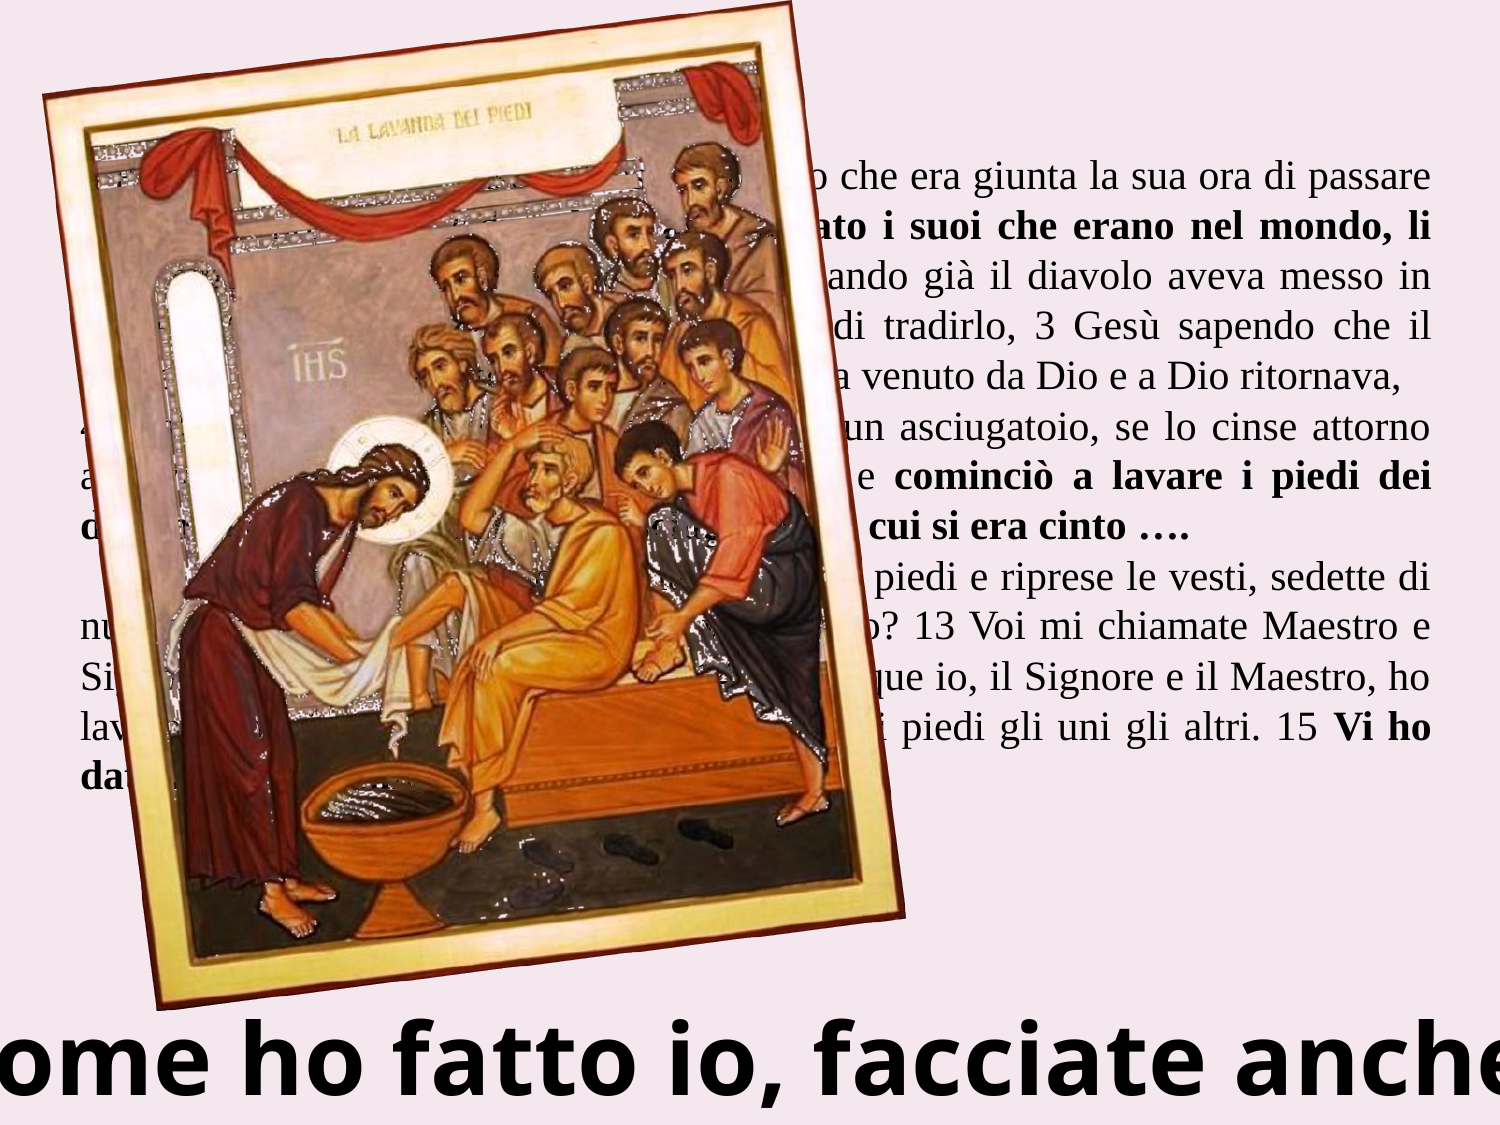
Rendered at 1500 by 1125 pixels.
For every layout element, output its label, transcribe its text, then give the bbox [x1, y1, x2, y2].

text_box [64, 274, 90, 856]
picture [42, 1, 905, 1011]
text_box 1 Prima della festa di Pasqua Gesù, sapendo che era giunta la sua ora di passare da questo mondo al Padre, dopo aver amato i suoi che erano nel mondo, li amò sino alla fine. 2 Mentre cenavano, quando già il diavolo aveva messo in cuore a Giuda Iscariota, figlio di Simone, di tradirlo, 3 Gesù sapendo che il Padre gli aveva dato tutto nelle mani e che era venuto da Dio e a Dio ritornava, 4 si alzò da tavola, depose le vesti e, preso un asciugatoio, se lo cinse attorno alla vita. 5 Poi versò dell’acqua nel catino e cominciò a lavare i piedi dei discepoli e ad asciugarli con l’asciugatoio di cui si era cinto …. 12 Quando dunque ebbe lavato loro i piedi e riprese le vesti, sedette di nuovo e disse loro: “Sapete ciò che vi ho fatto? 13 Voi mi chiamate Maestro e Signore e dite bene, perché lo sono. 14 Se dunque io, il Signore e il Maestro, ho lavato i vostri piedi, anche voi dovete lavarvi i piedi gli uni gli altri. 15 Vi ho dato infatti l’esempio, perché [855, 140, 1447, 856]
text_box come ho fatto io, facciate anche voi. [0, 987, 1500, 1123]
